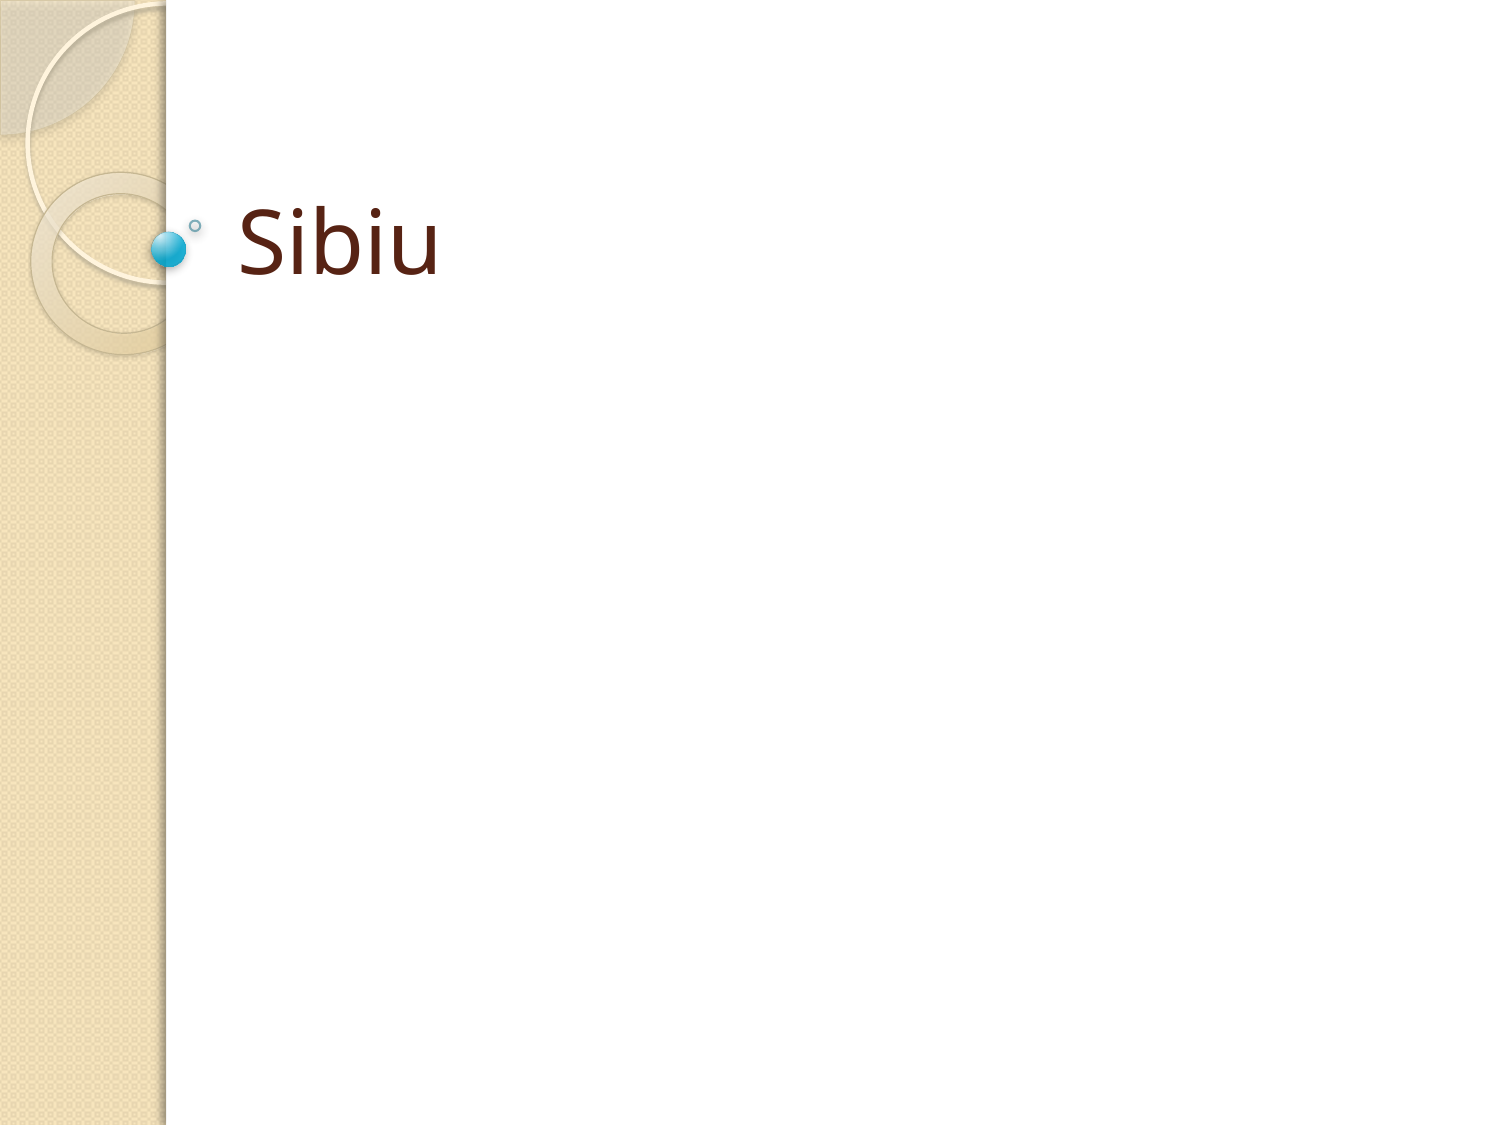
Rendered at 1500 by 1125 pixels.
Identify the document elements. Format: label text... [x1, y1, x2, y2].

title Sibiu [222, 58, 1438, 300]
